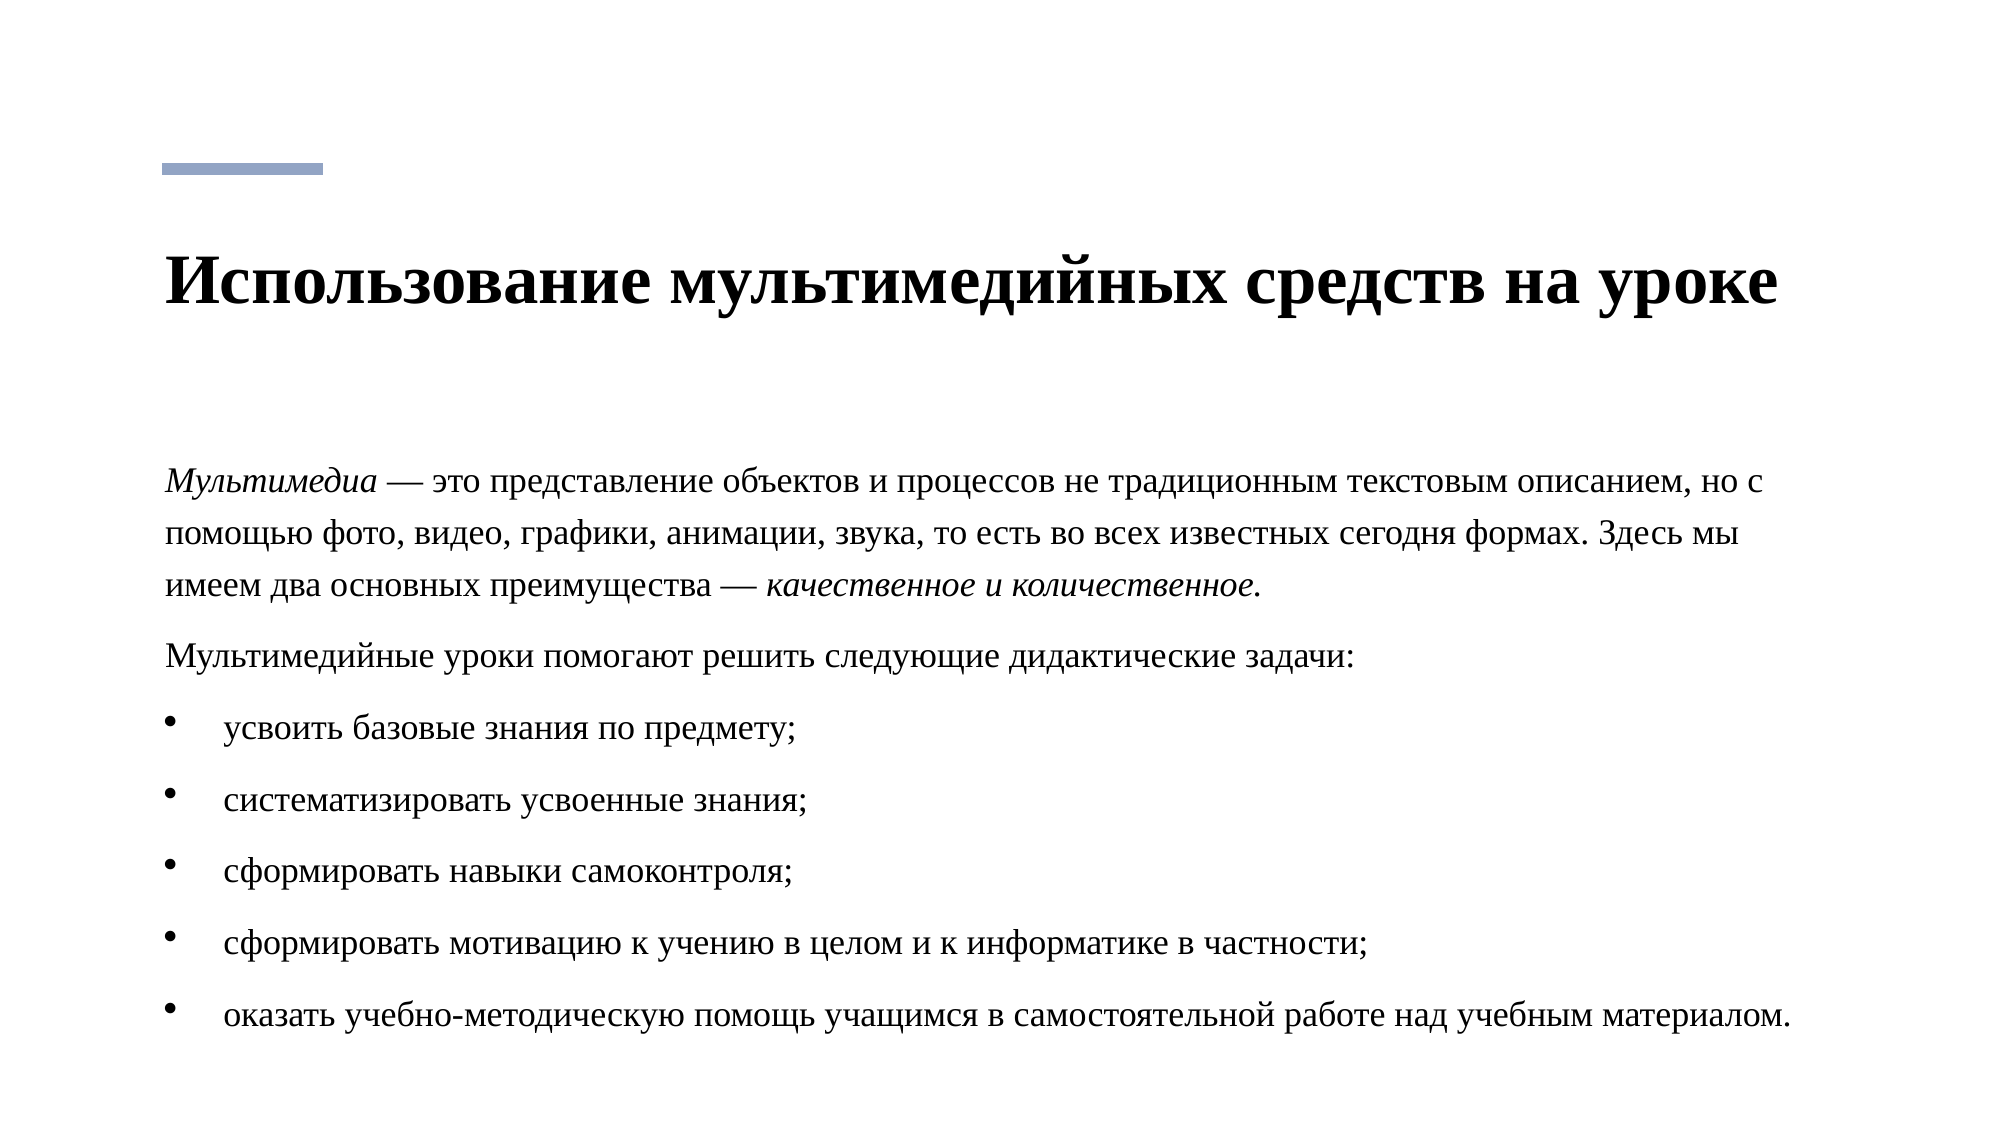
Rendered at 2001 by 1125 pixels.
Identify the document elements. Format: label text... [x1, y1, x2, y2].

list Мультимедиа — это представление объектов и процессов не традиционным текстовым описанием, но с помощью фото, видео, графики, анимации, звука, то есть во всех известных сегодня формах. Здесь мы имеем два основных преимущества — качественное и количественное. Мультимедийные уроки помогают решить следующие дидактические задачи: усвоить базовые знания по предмету; систематизировать усвоенные знания; сформировать навыки самоконтроля; сформировать мотивацию к учению в целом и к информатике в частности; оказать учебно-методическую помощь учащимся в самостоятельной работе над учебным материалом. [150, 440, 1850, 1050]
title Использование мультимедийных средств на уроке [150, 224, 1850, 440]
